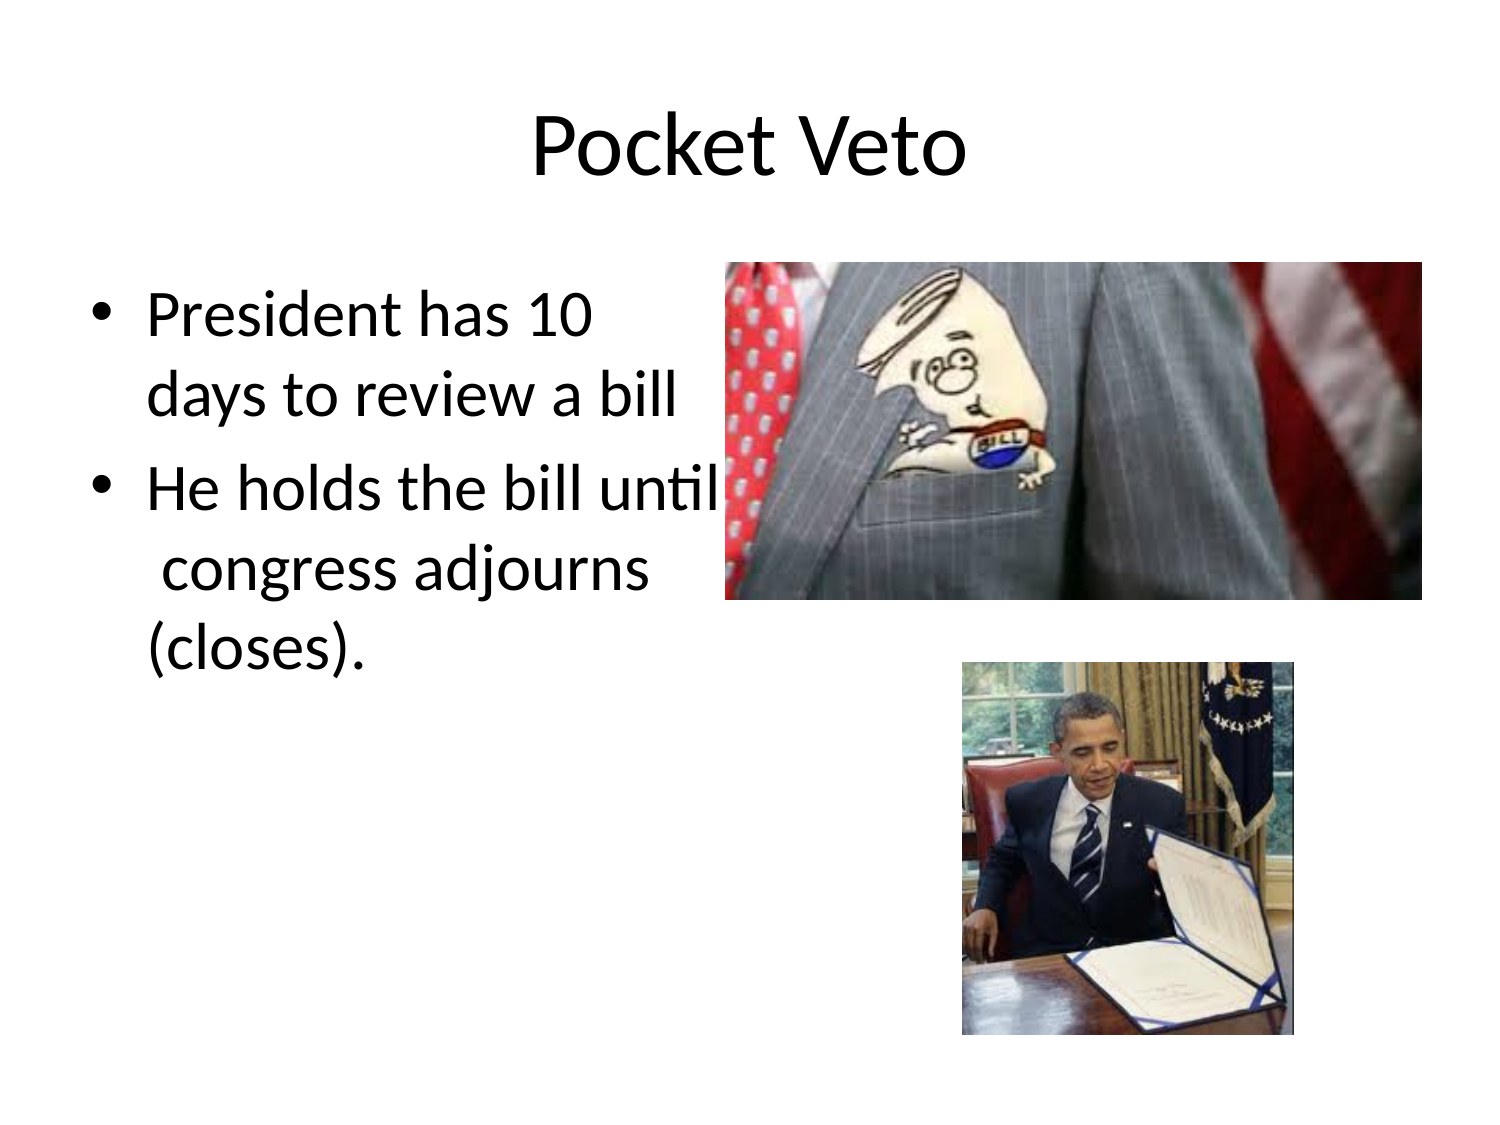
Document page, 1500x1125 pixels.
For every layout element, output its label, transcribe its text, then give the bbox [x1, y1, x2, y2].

list President has 10 days to review a bill He holds the bill until congress adjourns (closes). [75, 262, 750, 1005]
picture [962, 662, 1294, 1035]
title Pocket Veto [75, 45, 1425, 233]
picture [724, 262, 1422, 601]
